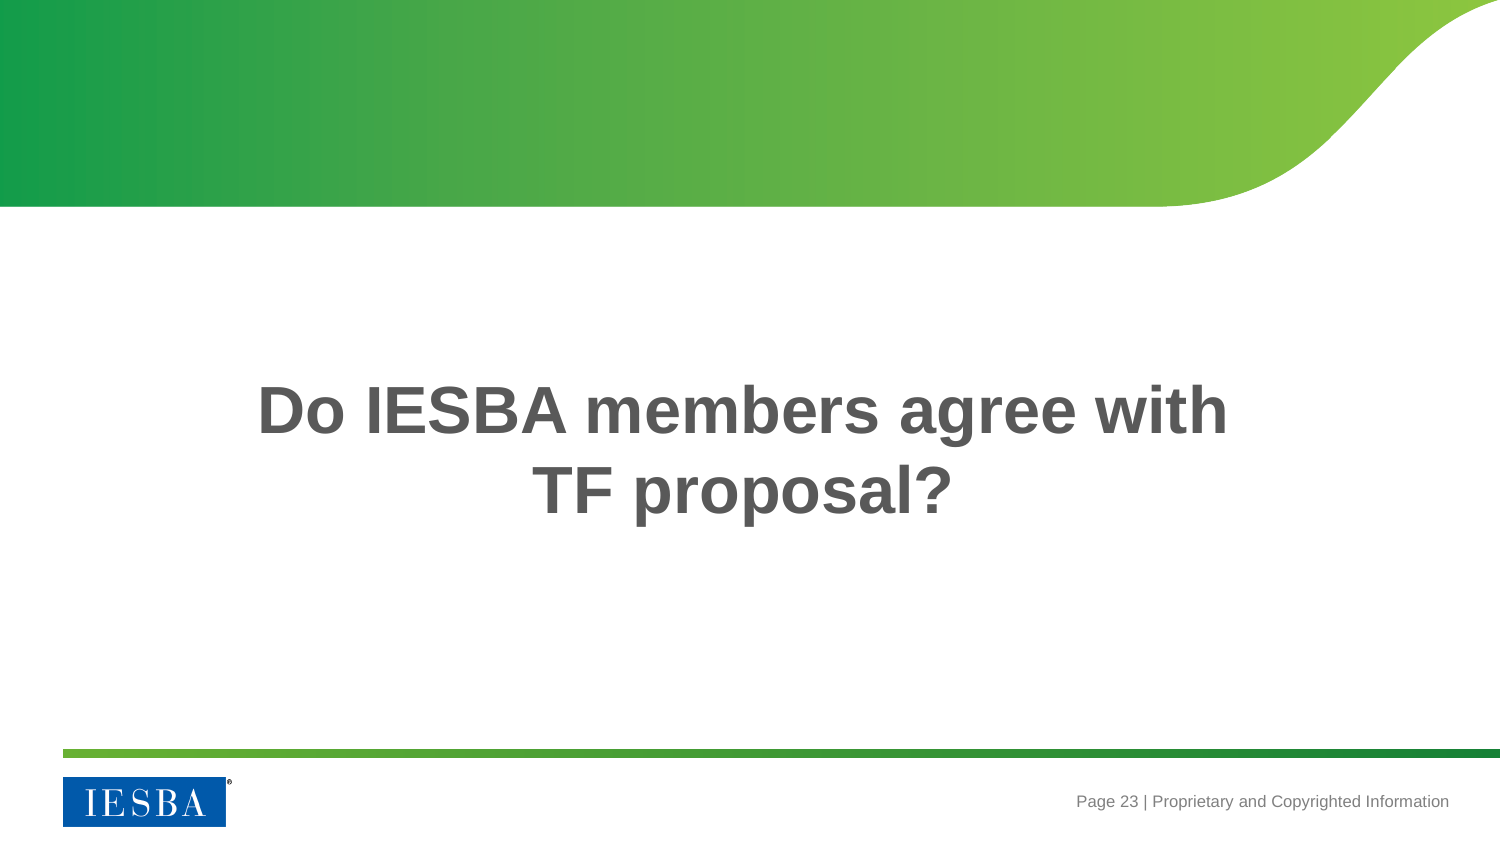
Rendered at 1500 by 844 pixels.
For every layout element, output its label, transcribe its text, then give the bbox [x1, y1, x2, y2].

list Do IESBA members agree with TF proposal? [212, 359, 1275, 547]
picture [0, 0, 1500, 207]
picture [63, 777, 232, 827]
